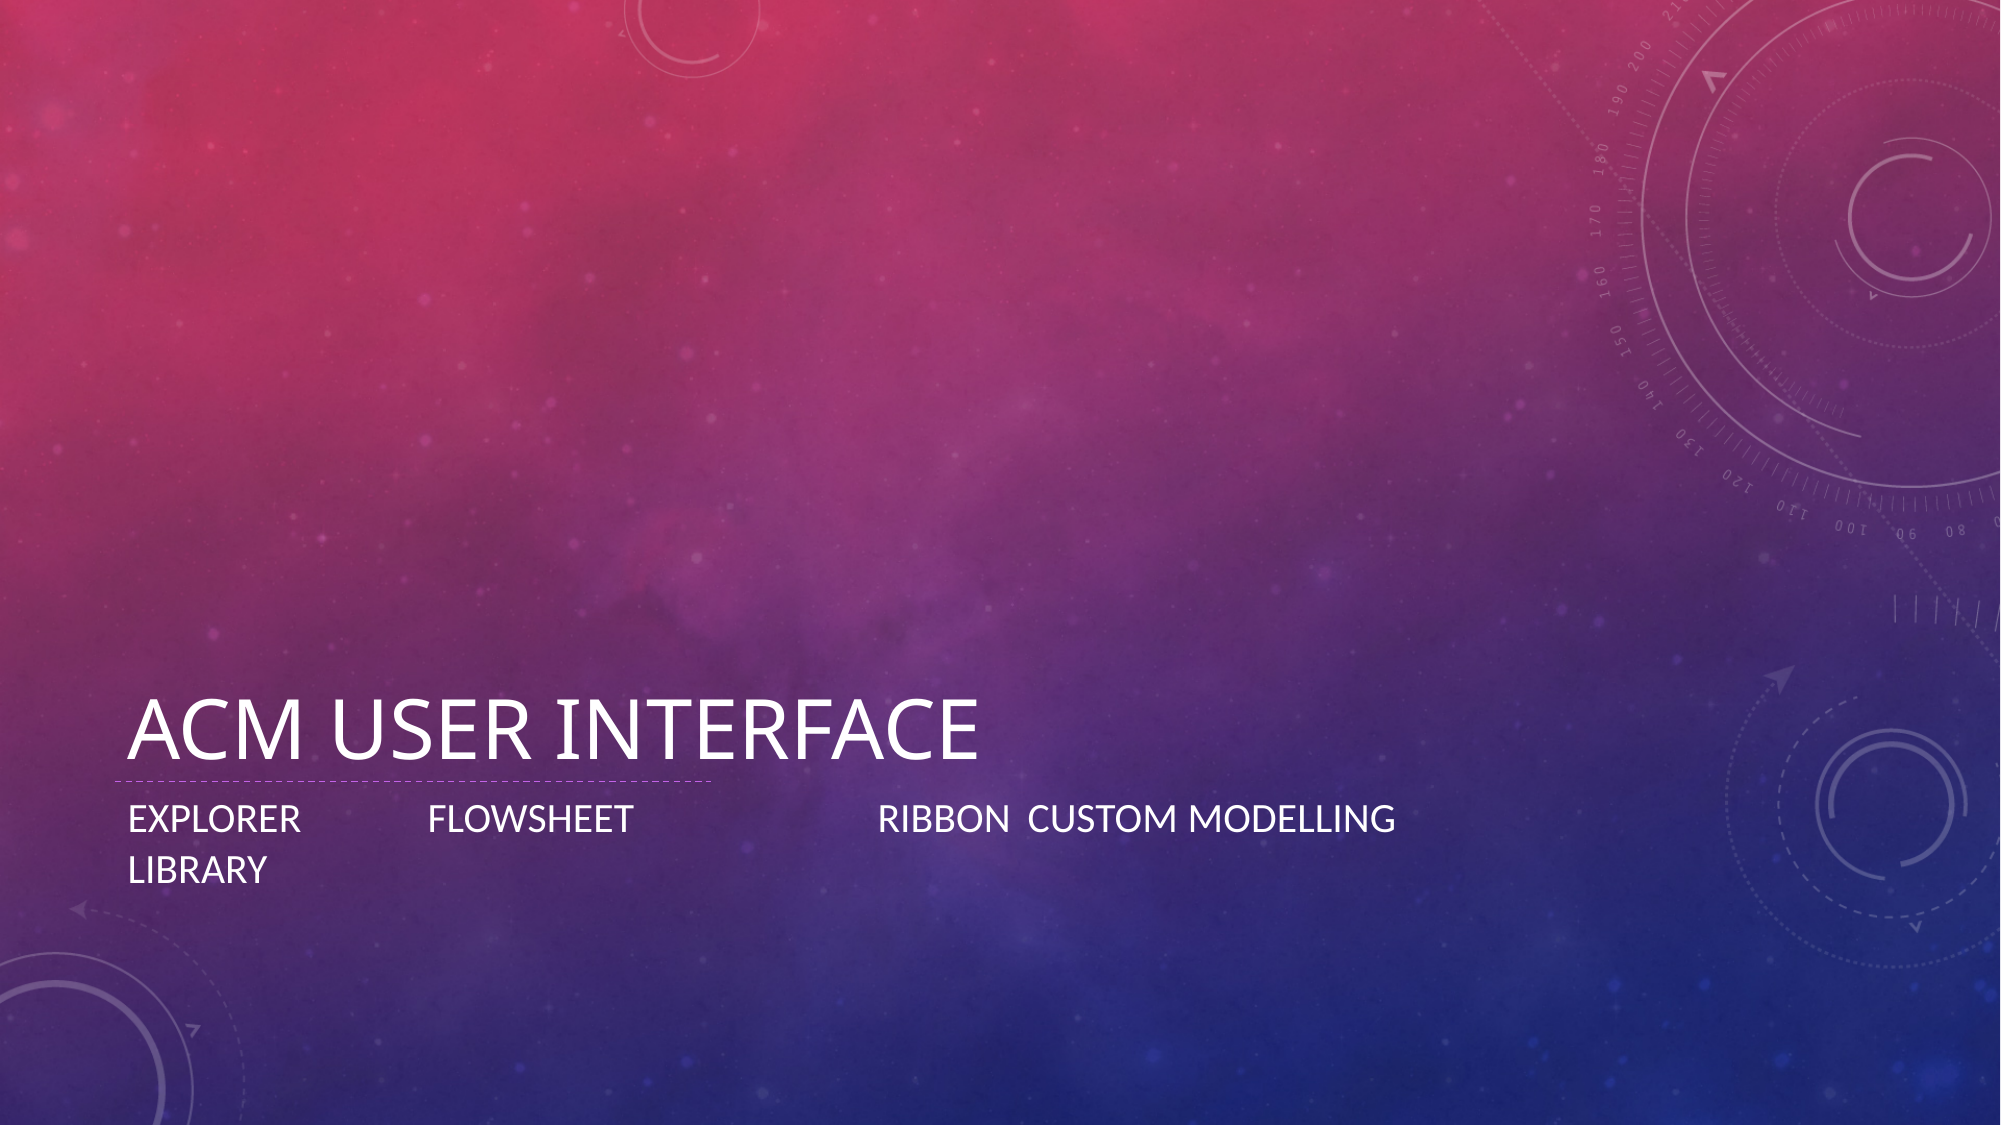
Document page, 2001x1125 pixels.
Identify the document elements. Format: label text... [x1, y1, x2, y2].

list EXPLORER FLOWSHEET RIBBON CUSTOM MODELLING LIBRARY [112, 783, 1775, 925]
title Acm user interface [112, 542, 1775, 783]
picture [0, 0, 2001, 1125]
